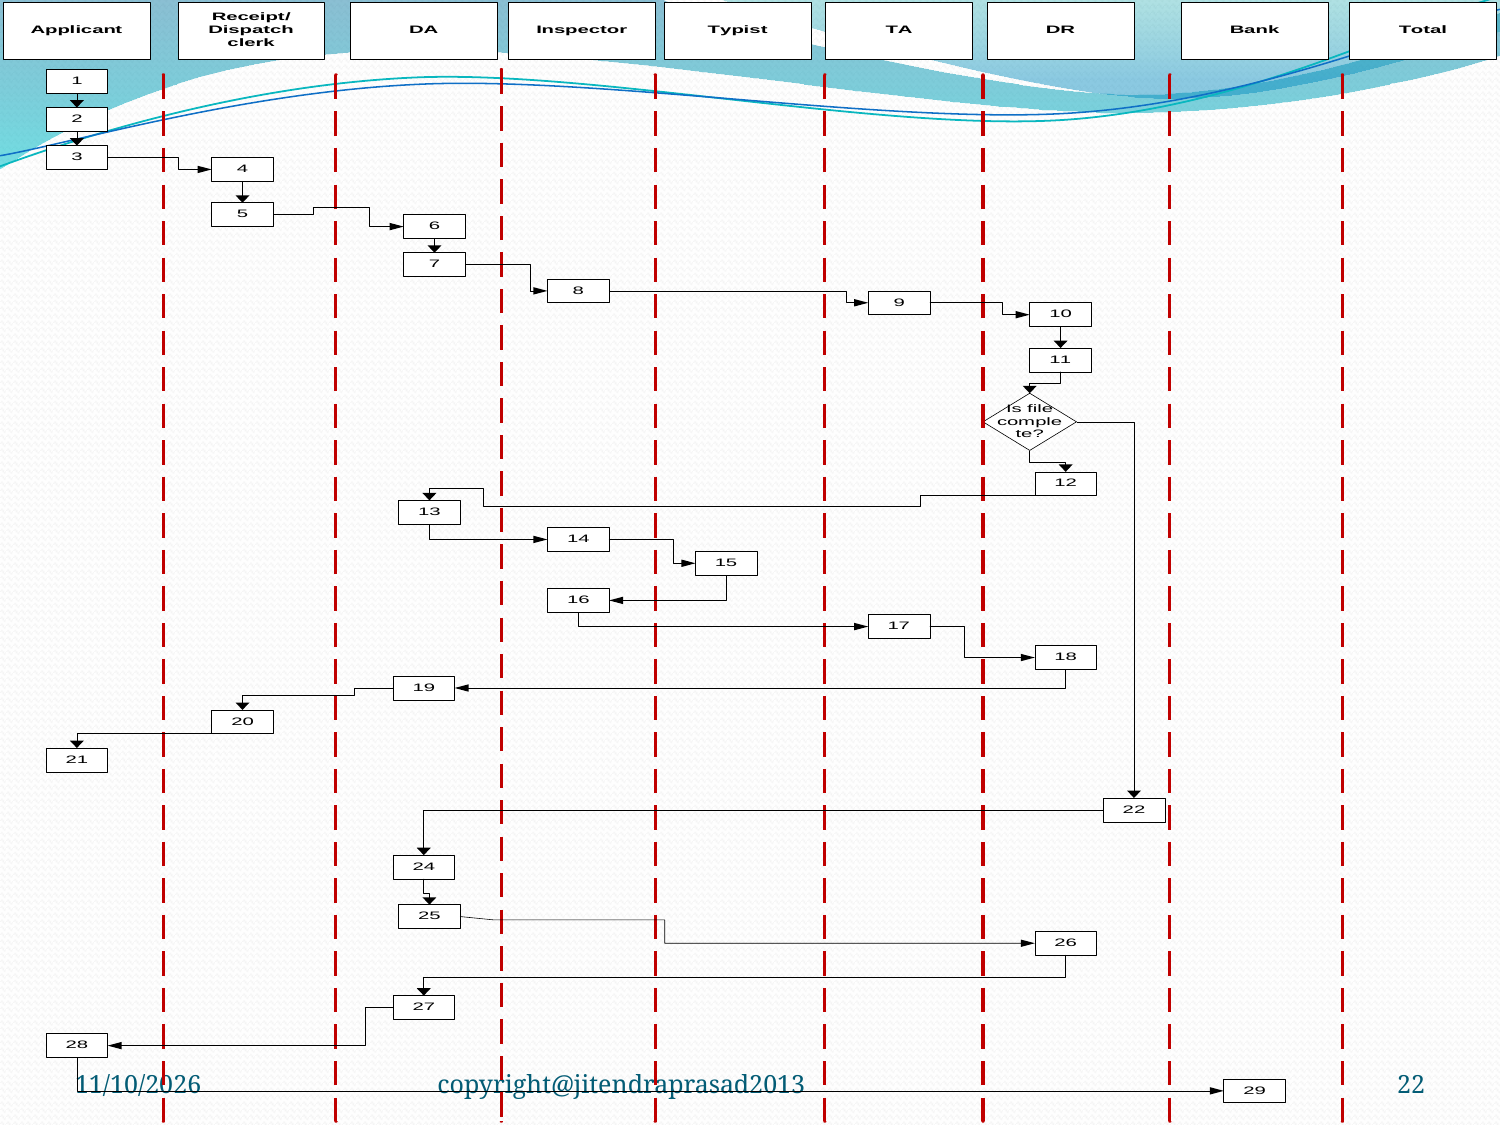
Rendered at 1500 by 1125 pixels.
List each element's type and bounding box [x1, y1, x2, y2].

text_box [0, 0, 1500, 1125]
